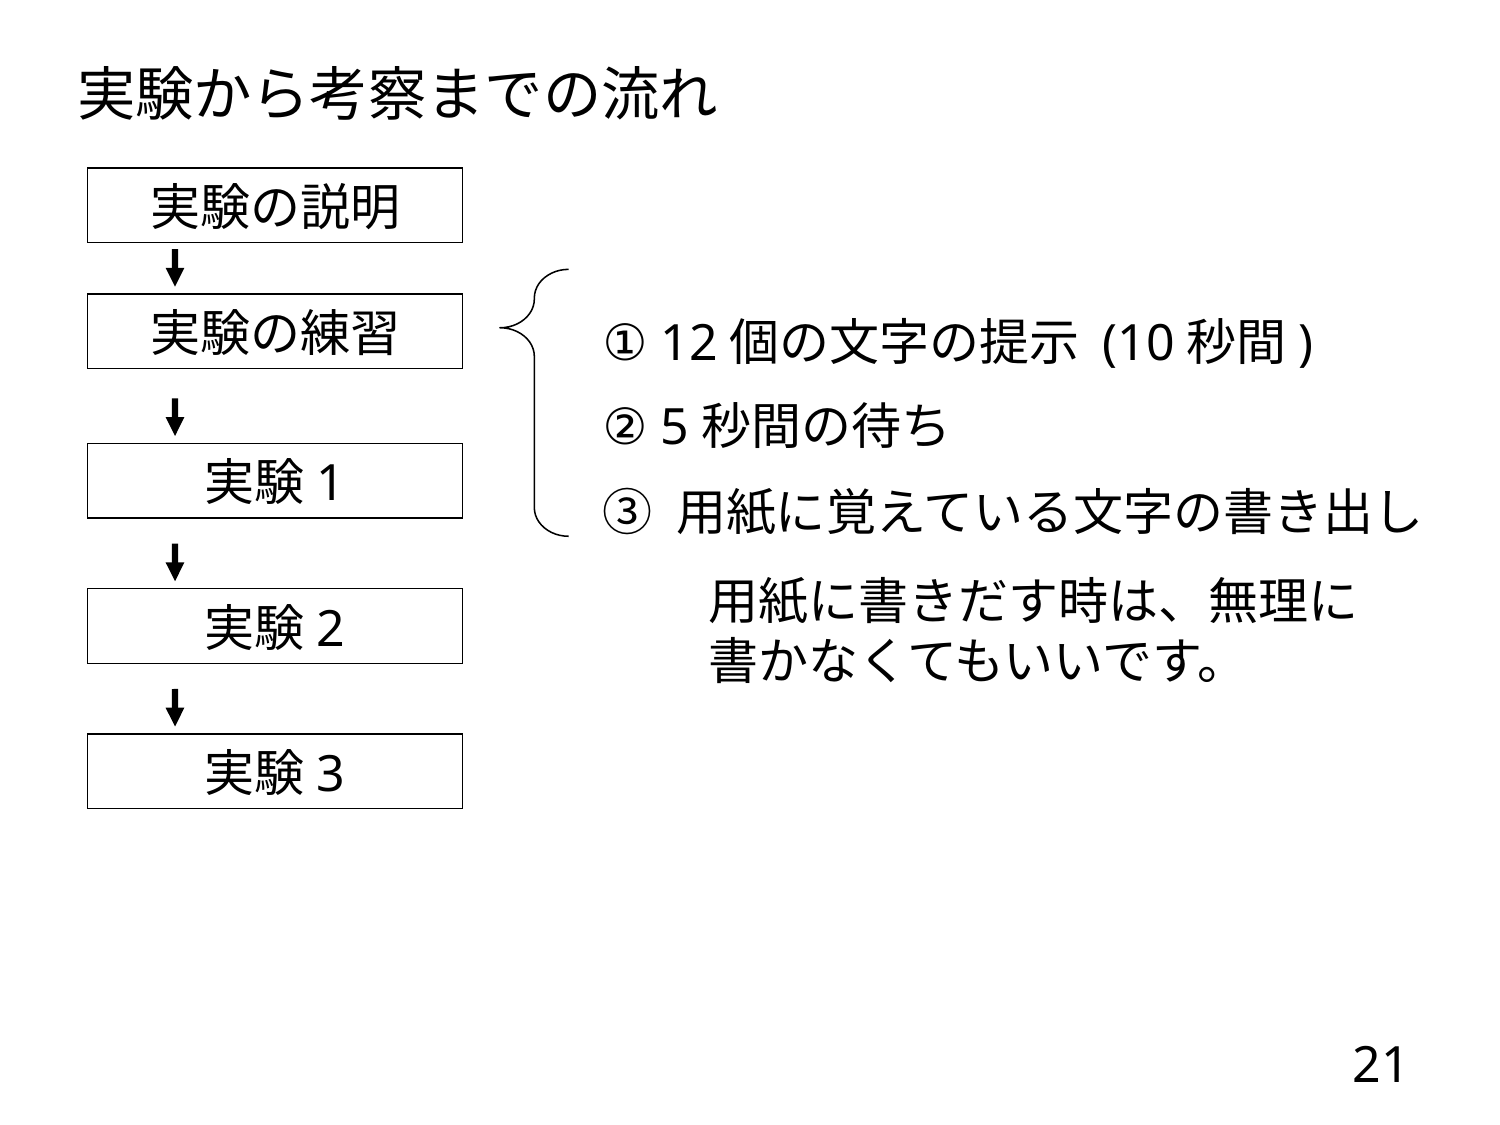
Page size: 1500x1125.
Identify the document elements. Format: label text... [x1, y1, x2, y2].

text_box 実験3 [87, 733, 463, 809]
slide_number 21 [1074, 1024, 1425, 1103]
text_box 実験1 [87, 443, 463, 518]
text_box [499, 269, 569, 537]
text_box [168, 249, 182, 287]
text_box ① 12個の文字の提示 (10秒間) ② 5秒間の待ち ③ 用紙に覚えている文字の書き出し [588, 302, 1482, 548]
text_box [168, 688, 182, 727]
text_box 用紙に書きだす時は、無理に書かなくてもいいです。 [694, 562, 1376, 698]
text_box 実験の説明 [87, 167, 463, 243]
text_box 実験の練習 [87, 293, 463, 369]
text_box 実験から考察までの流れ [62, 50, 975, 135]
text_box [168, 543, 182, 582]
text_box 実験2 [87, 588, 463, 664]
text_box [168, 398, 182, 436]
